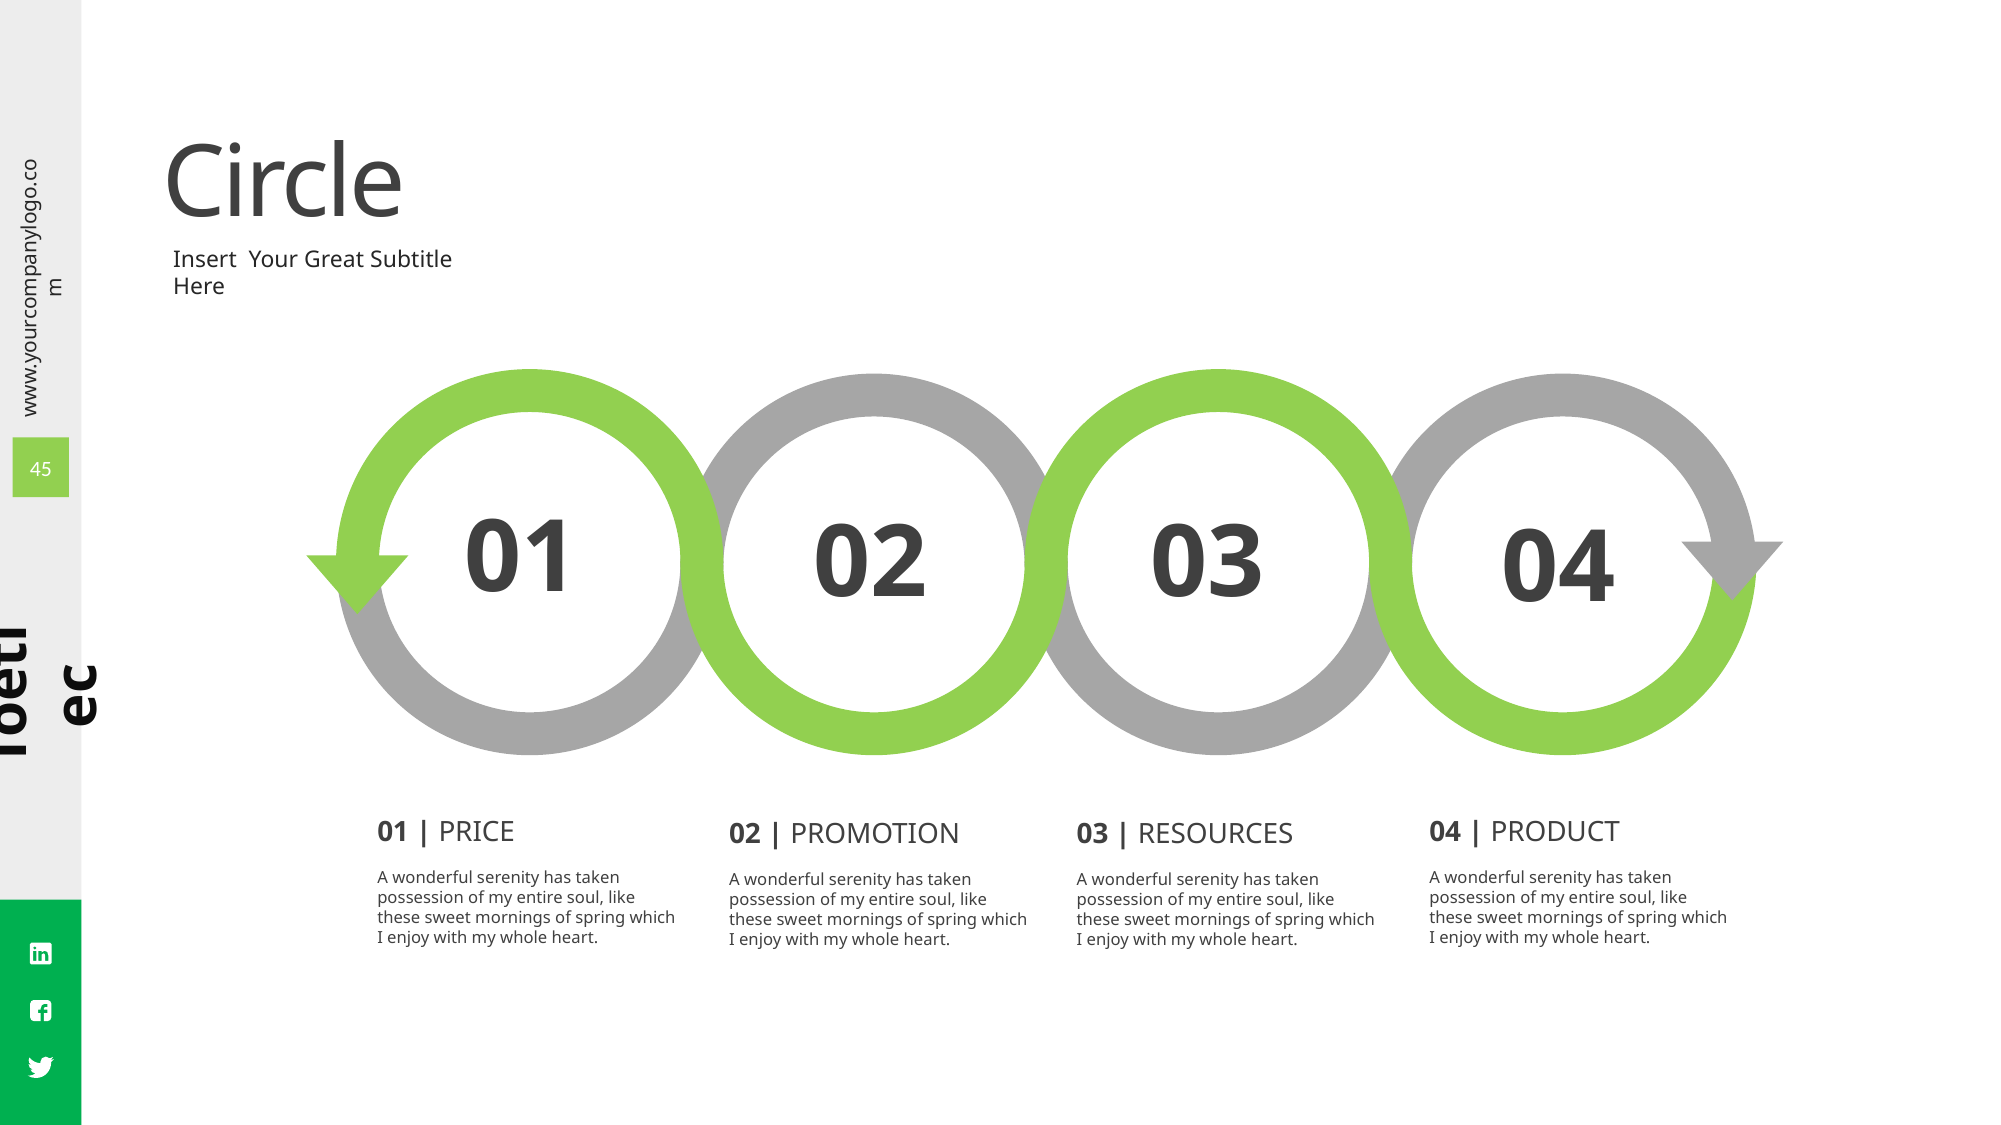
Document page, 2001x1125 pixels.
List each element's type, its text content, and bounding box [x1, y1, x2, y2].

text_box 04 [1486, 493, 1632, 629]
text_box 02 | PROMOTION A wonderful serenity has taken possession of my entire soul, like these sweet mornings of spring which I enjoy with my whole heart. [714, 807, 1044, 956]
text_box [1046, 566, 1390, 757]
text_box [335, 368, 725, 560]
text_box 02 [798, 488, 943, 624]
text_box [1680, 541, 1785, 602]
text_box 04 | PRODUCT A wonderful serenity has taken possession of my entire soul, like these sweet mornings of spring which I enjoy with my whole heart. [1414, 806, 1744, 955]
text_box [679, 560, 1069, 757]
text_box Circle [147, 116, 677, 236]
text_box [305, 554, 410, 616]
text_box [703, 372, 1045, 553]
text_box [1023, 368, 1414, 564]
text_box 03 | RESOURCES A wonderful serenity has taken possession of my entire soul, like these sweet mornings of spring which I enjoy with my whole heart. [1061, 808, 1392, 957]
slide_number 45 [12, 437, 69, 498]
text_box 01 | PRICE A wonderful serenity has taken possession of my entire soul, like these sweet mornings of spring which I enjoy with my whole heart. [362, 806, 692, 955]
text_box [1367, 560, 1758, 757]
text_box [337, 572, 702, 757]
text_box 03 [1135, 488, 1280, 624]
text_box [1392, 372, 1756, 556]
text_box 01 [449, 483, 594, 619]
text_box Insert Your Great Subtitle Here [158, 237, 512, 307]
